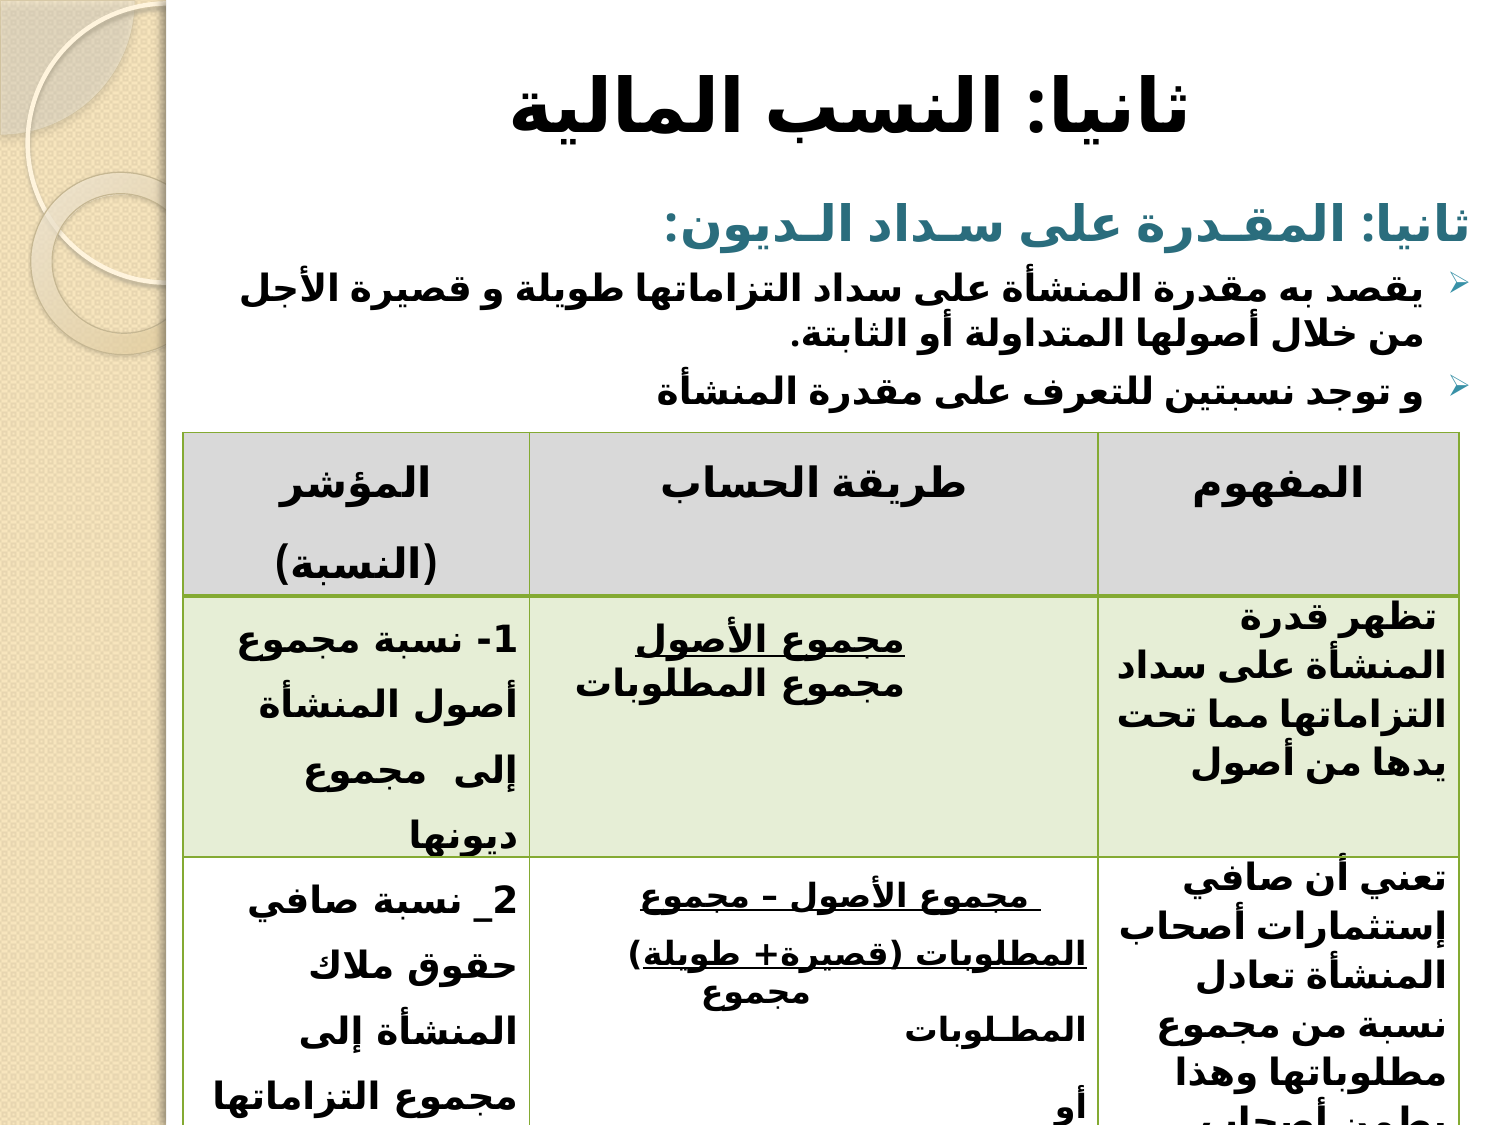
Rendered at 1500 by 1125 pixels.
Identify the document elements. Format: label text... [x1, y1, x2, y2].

table_header المفهوم [1099, 433, 1458, 594]
table_cell مجموع الأصول – مجموع المطلوبات (قصيرة+ طويلة) مجموع المطـلوبات أو صافي حقوق ملاك مجموع المطـلوبات [530, 858, 1097, 1125]
title ثانيا: النسب المالية [235, 45, 1466, 161]
table_header المؤشر (النسبة) [184, 433, 529, 594]
table_cell 1- نسبة مجموع أصول المنشأة إلى مجموع ديونها [184, 598, 529, 856]
list ثانيا: المقـدرة على سـداد الـديون: يقصد به مقدرة المنشأة على سداد التزاماتها طويلة و قصيرة الأجل من خلال أصولها المتداولة أو الثابتة. و توجد نسبتين للتعرف على مقدرة المنشأة [183, 184, 1500, 1083]
table_cell تظهر قدرة المنشأة على سداد التزاماتها مما تحت يدها من أصول [1099, 598, 1458, 856]
table_cell 2_ نسبة صافي حقوق ملاك المنشأة إلى مجموع التزاماتها [184, 858, 529, 1125]
table_cell مجموع الأصول مجموع المطلوبات [530, 598, 1097, 856]
table_header طريقة الحساب [530, 433, 1097, 594]
table_cell تعني أن صافي إستثمارات أصحاب المنشأة تعادل نسبة من مجموع مطلوباتها وهذا يطمن أصحاب المنشأة وأصحاب الديون ن أن لديهم ما يغطي التزاماتهم ويزيد أو معرفة مدى قدرة حقوق الملاك على تغطية التزامات الشركة [1099, 858, 1458, 1125]
